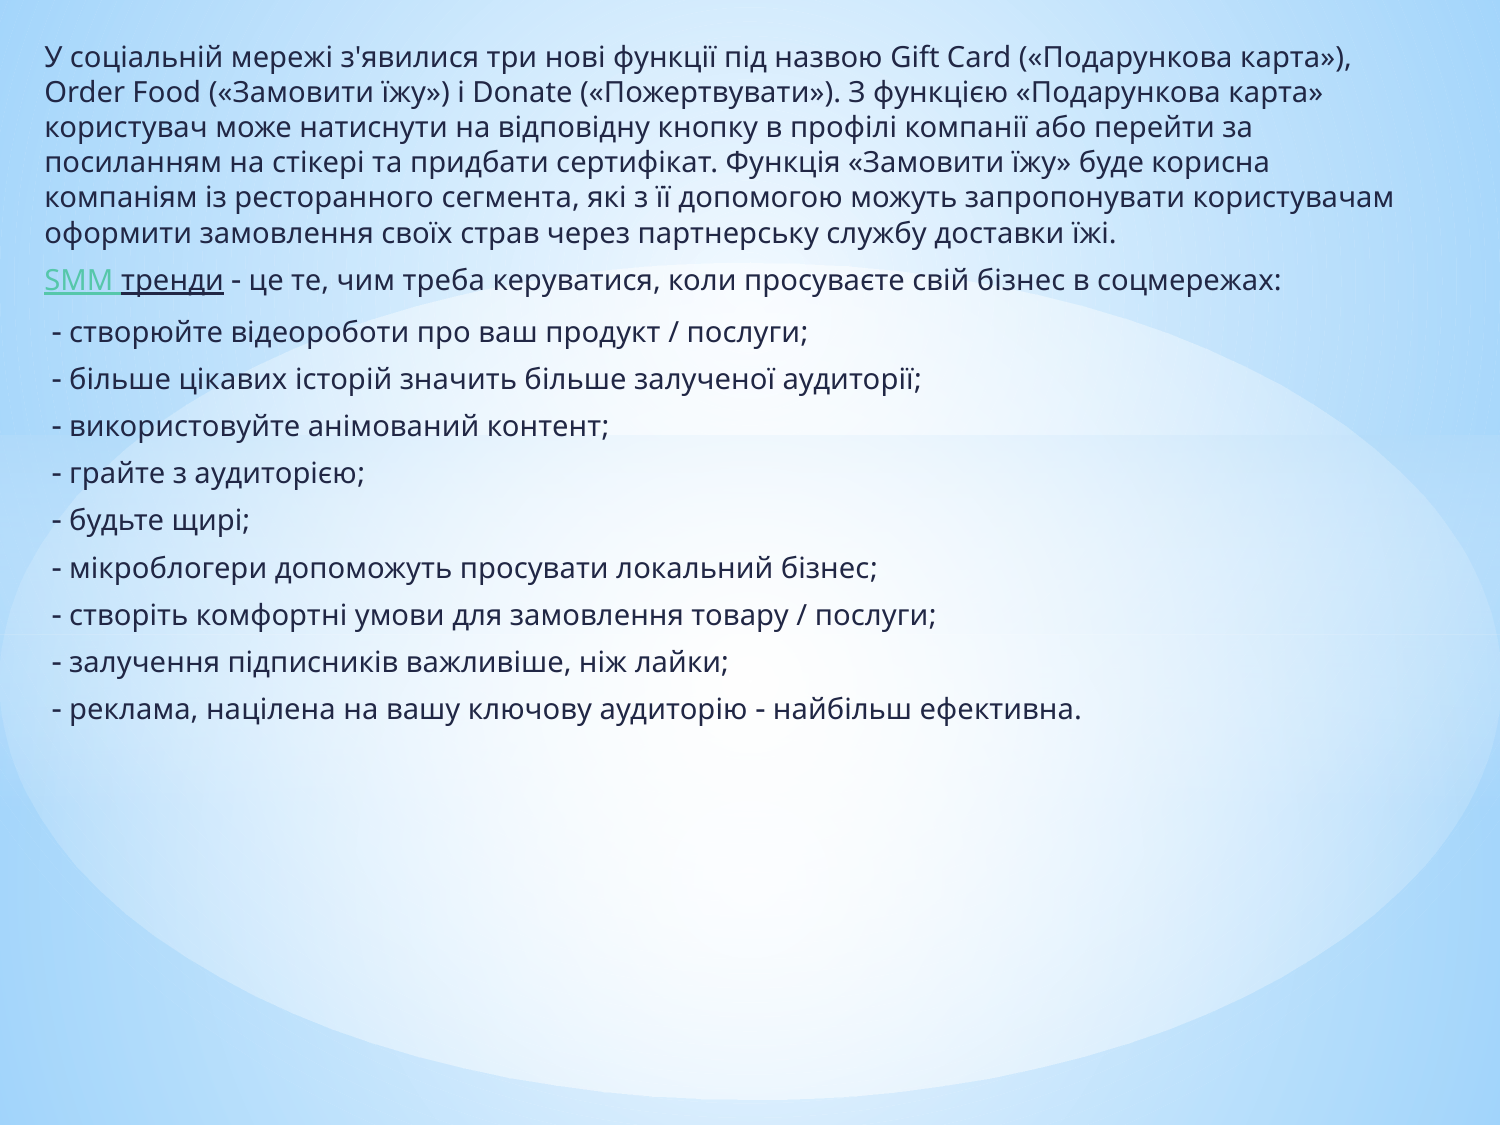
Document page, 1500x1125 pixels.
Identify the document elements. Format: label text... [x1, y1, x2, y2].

subtitle У соціальній мережі з'явилися три нові функції під назвою Gift Card («Подарункова карта»), Order Food («Замовити їжу») і Donate («Пожертвувати»). З функцією «Подарункова карта» користувач може натиснути на відповідну кнопку в профілі компанії або перейти за посиланням на стікері та придбати сертифікат. Функція «Замовити їжу» буде корисна компаніям із ресторанного сегмента, які з її допомогою можуть запропонувати користувачам оформити замовлення своїх страв через партнерську службу доставки їжі. SMM тренди  це те, чим треба керуватися, коли просуваєте свій бізнес в соцмережах:  створюйте відеороботи про ваш продукт / послуги;  більше цікавих історій значить більше залученої аудиторії;  використовуйте анімований контент;  грайте з аудиторією;  будьте щирі;  мікроблогери допоможуть просувати локальний бізнес;  створіть комфортні умови для замовлення товару / послуги;  залучення підписників важливіше, ніж лайки;  реклама, націлена на вашу ключову аудиторію  найбільш ефективна. [29, 30, 1447, 1047]
